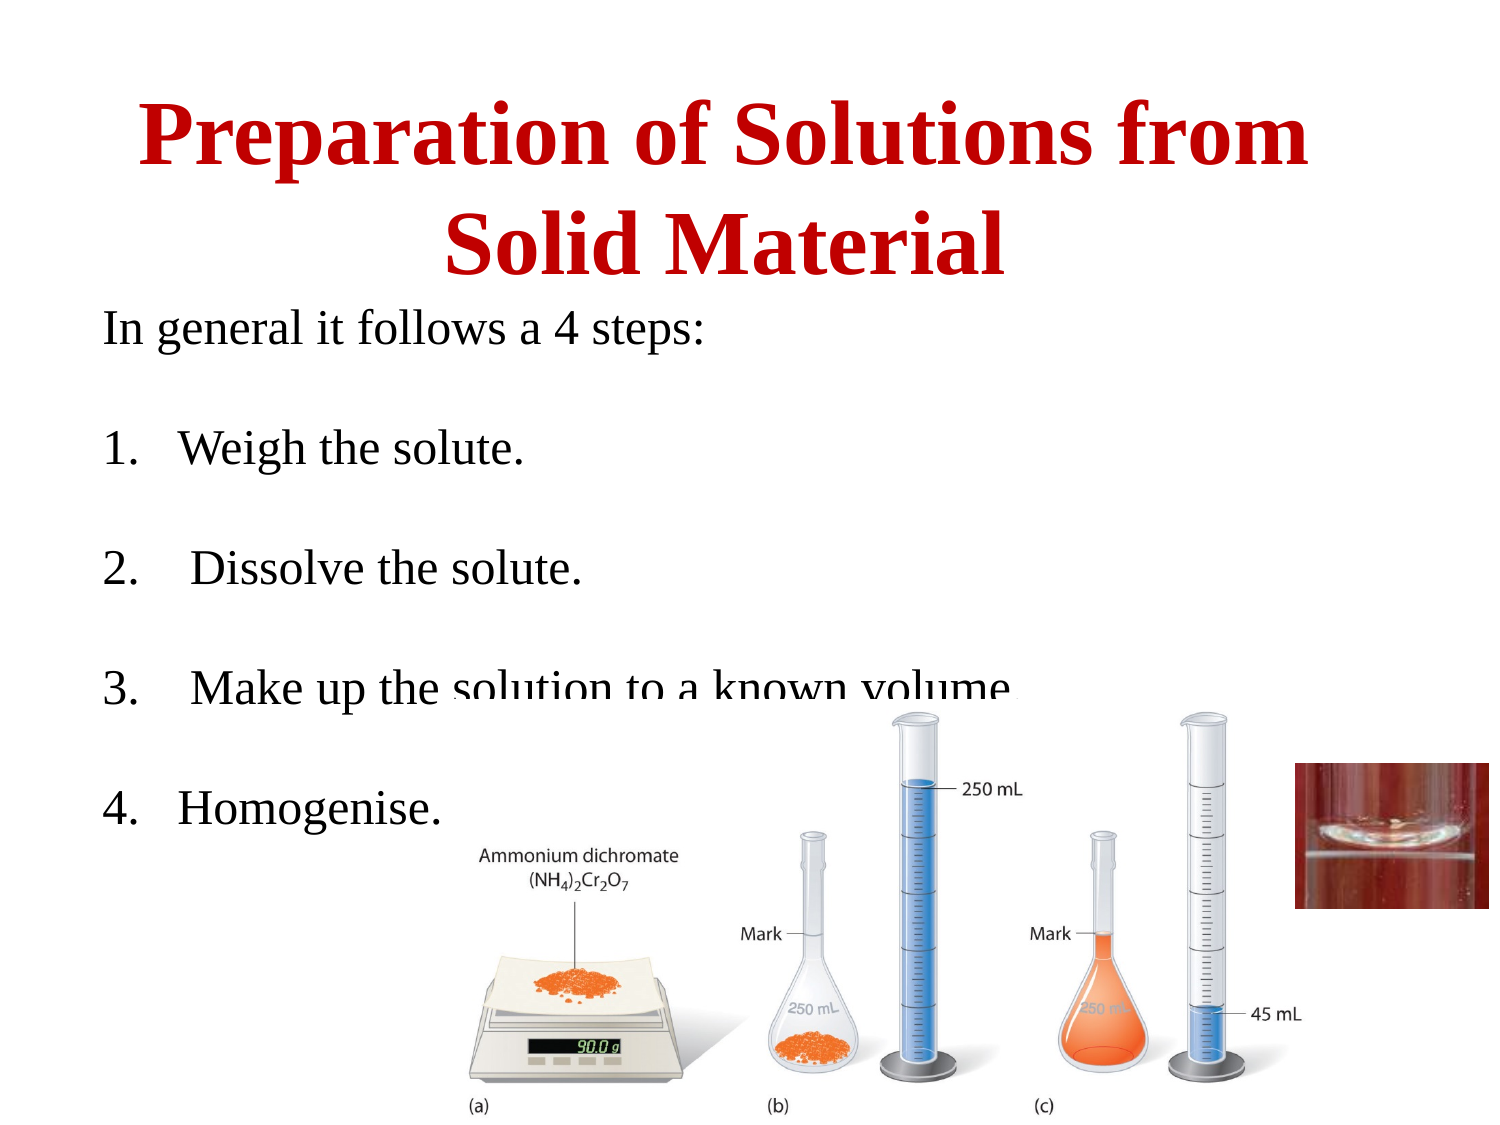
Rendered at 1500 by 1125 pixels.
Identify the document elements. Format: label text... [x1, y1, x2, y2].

picture [449, 699, 1490, 1125]
title Preparation of Solutions from Solid Material [87, 62, 1363, 304]
text_box In general it follows a 4 steps: Weigh the solute. Dissolve the solute. Make up the solution to a known volume. Homogenise. [87, 287, 1088, 963]
